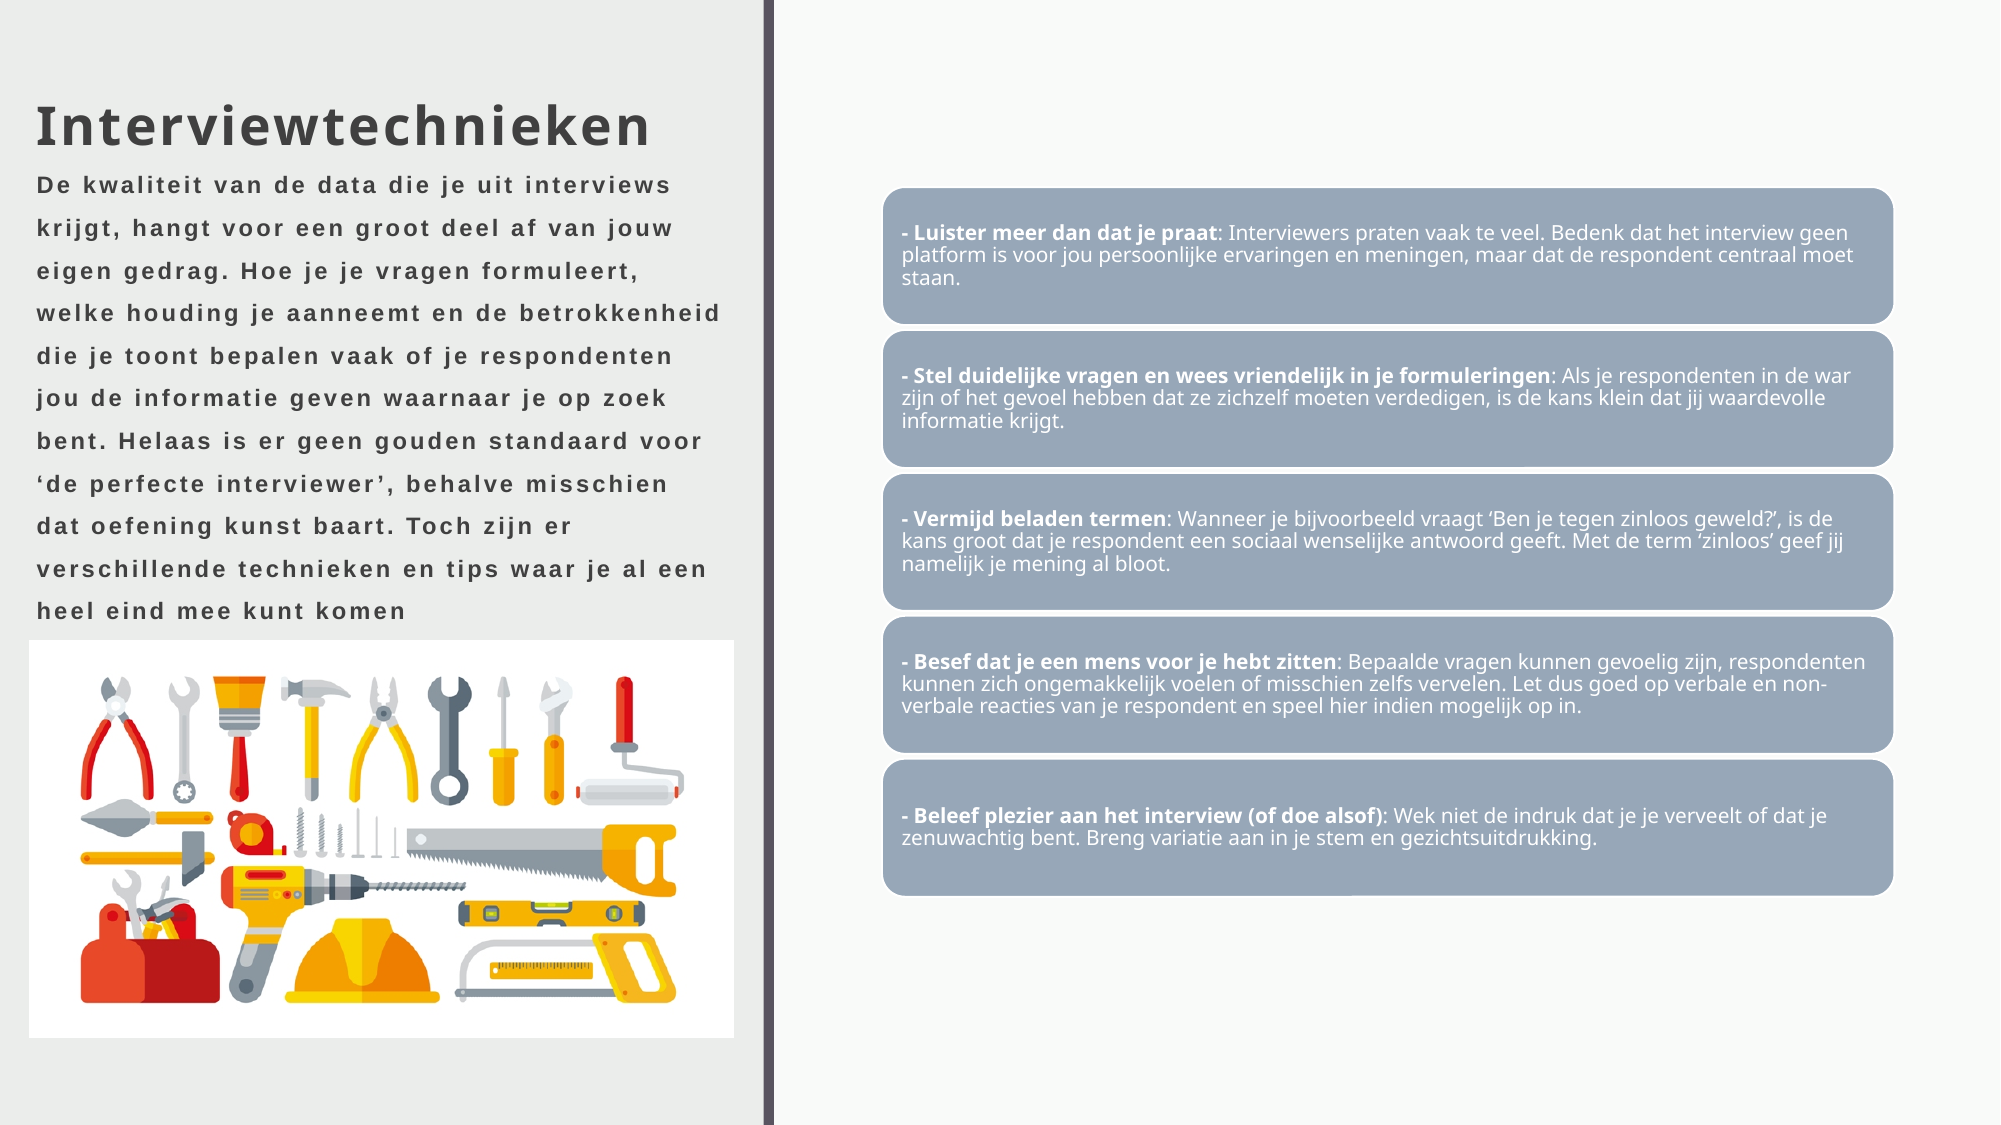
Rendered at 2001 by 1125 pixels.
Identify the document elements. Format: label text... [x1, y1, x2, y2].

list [881, 115, 1895, 969]
title Interviewtechnieken De kwaliteit van de data die je uit interviews krijgt, hangt voor een groot deel af van jouw eigen gedrag. Hoe je je vragen formuleert, welke houding je aanneemt en de betrokkenheid die je toont bepalen vaak of je respondenten jou de informatie geven waarnaar je op zoek bent. Helaas is er geen gouden standaard voor ‘de perfecte interviewer’, behalve misschien dat oefening kunst baart. Toch zijn er verschillende technieken en tips waar je al een heel eind mee kunt komen [18, 36, 744, 788]
picture [29, 640, 734, 1038]
